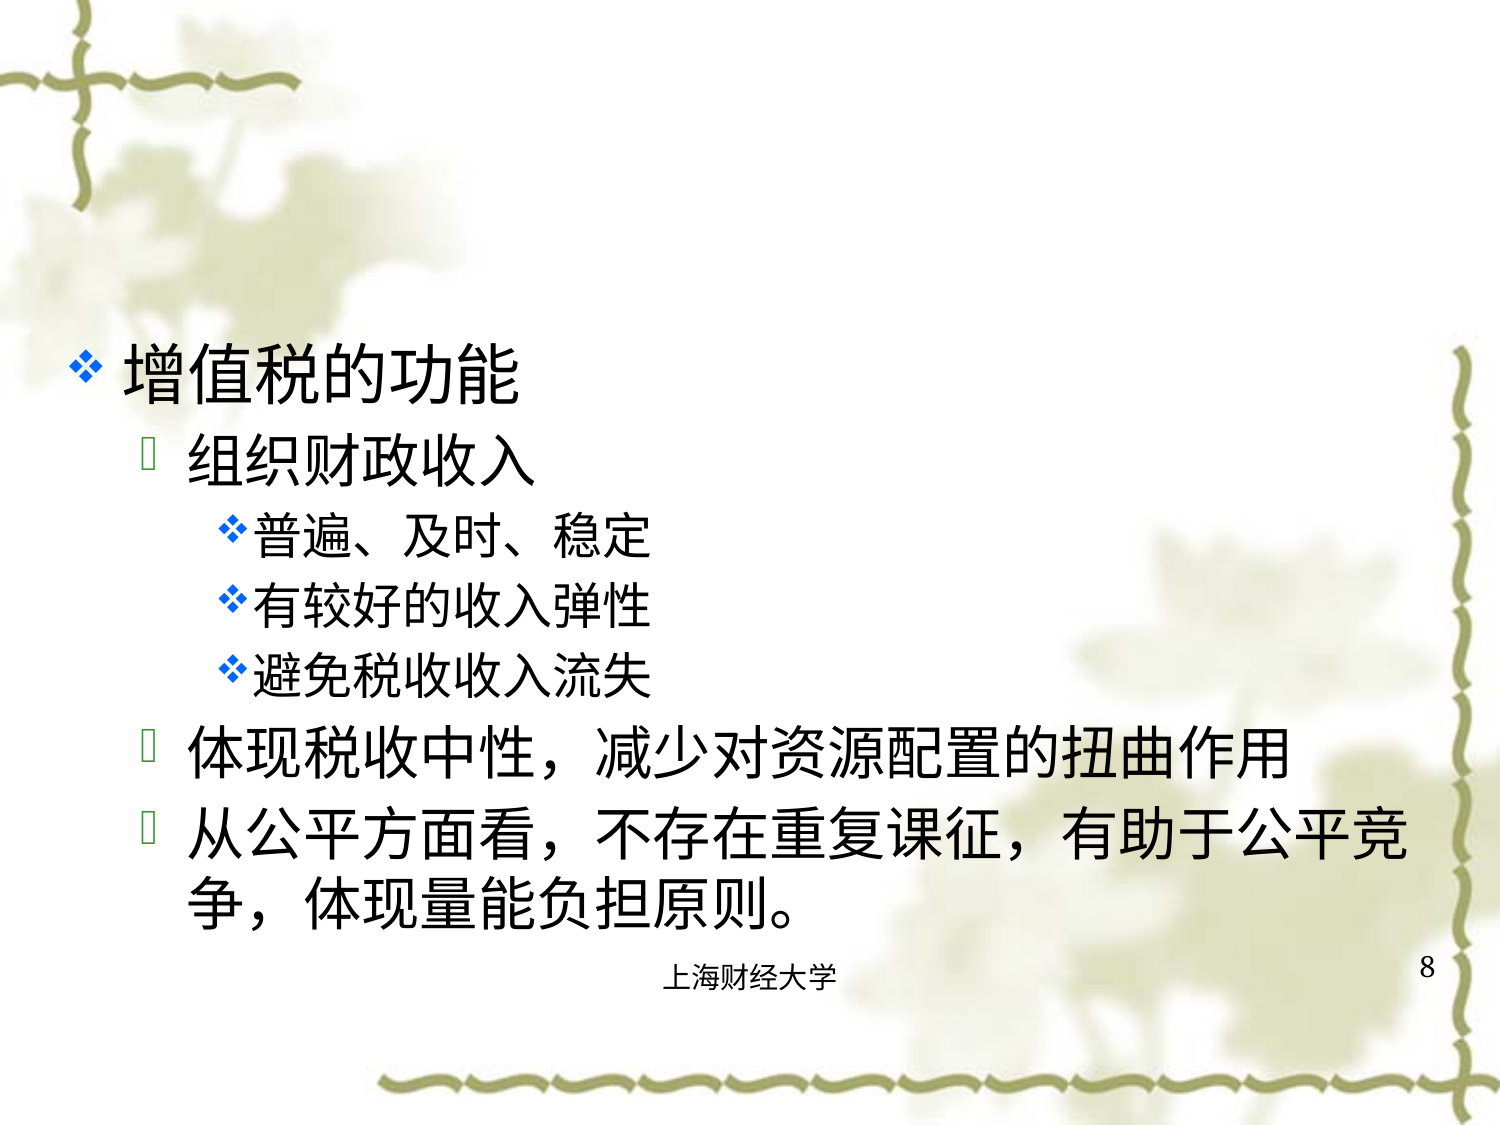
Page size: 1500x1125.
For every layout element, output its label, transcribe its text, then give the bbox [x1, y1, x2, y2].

slide_number 8 [1074, 940, 1451, 1066]
footer 上海财经大学 [512, 952, 988, 1066]
picture [0, 0, 1500, 1125]
list 增值税的功能 组织财政收入 普遍、及时、稳定 有较好的收入弹性 避免税收收入流失 体现税收中性，减少对资源配置的扭曲作用 从公平方面看，不存在重复课征，有助于公平竞争，体现量能负担原则。 [49, 324, 1452, 963]
